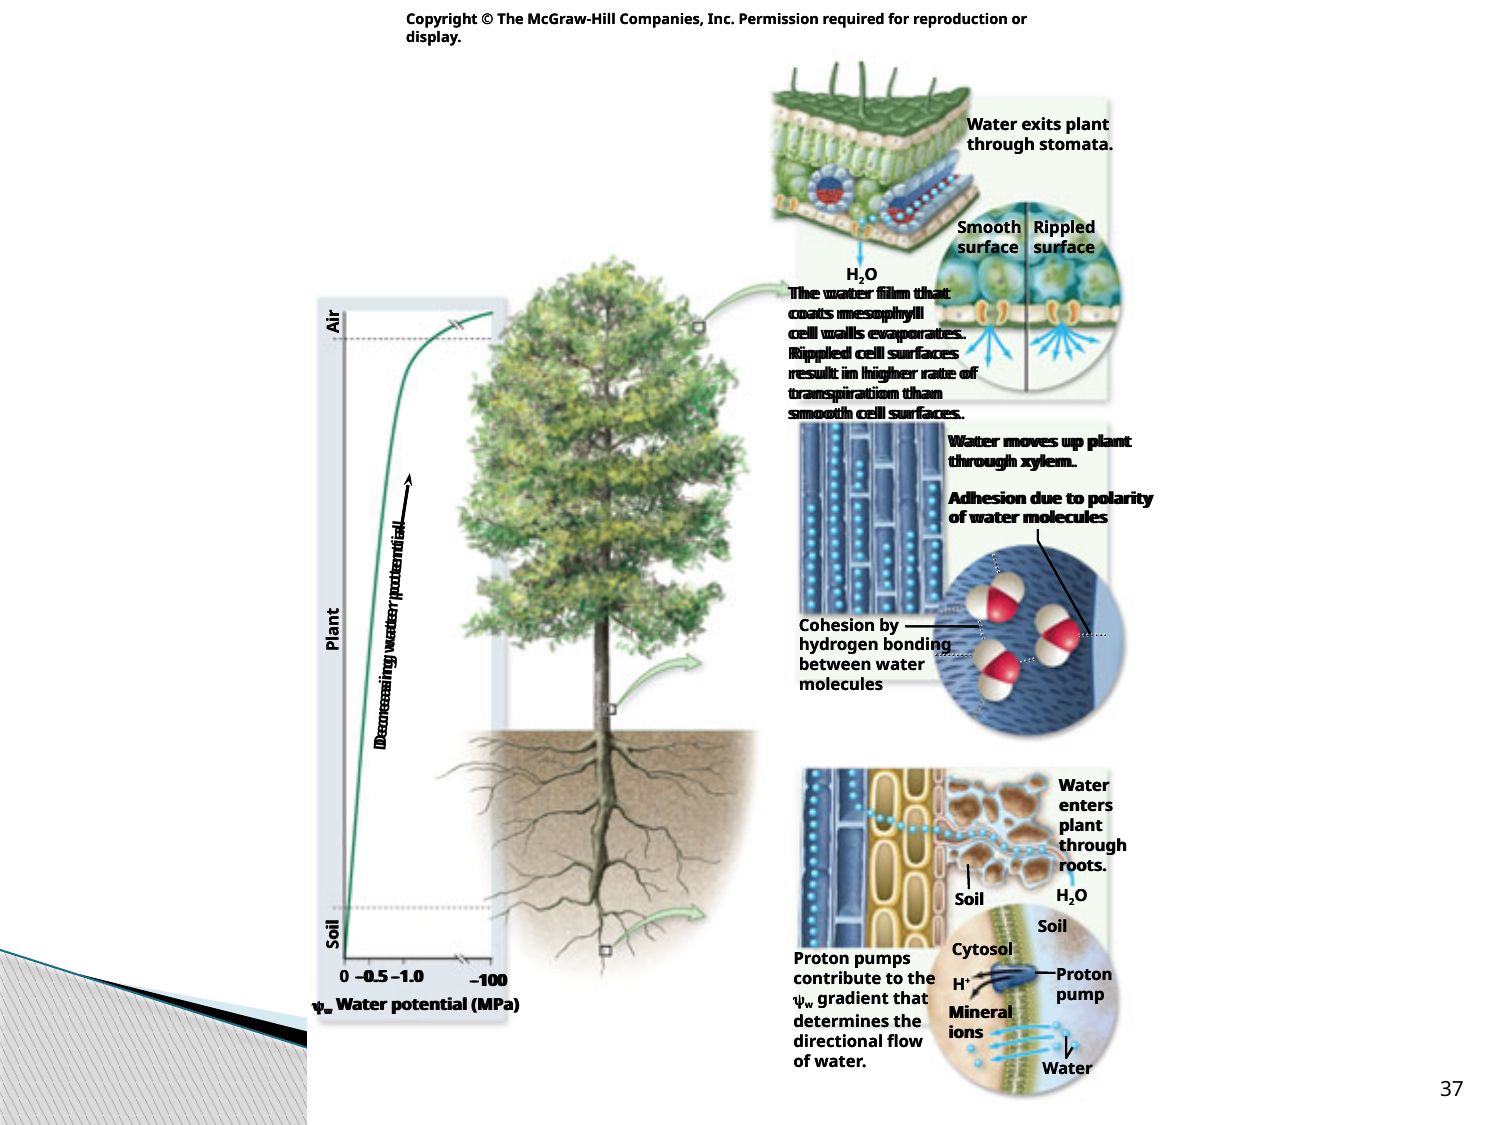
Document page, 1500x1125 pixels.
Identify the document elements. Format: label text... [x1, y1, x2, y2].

slide_number 37 [1418, 1051, 1479, 1112]
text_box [307, 0, 1157, 1125]
